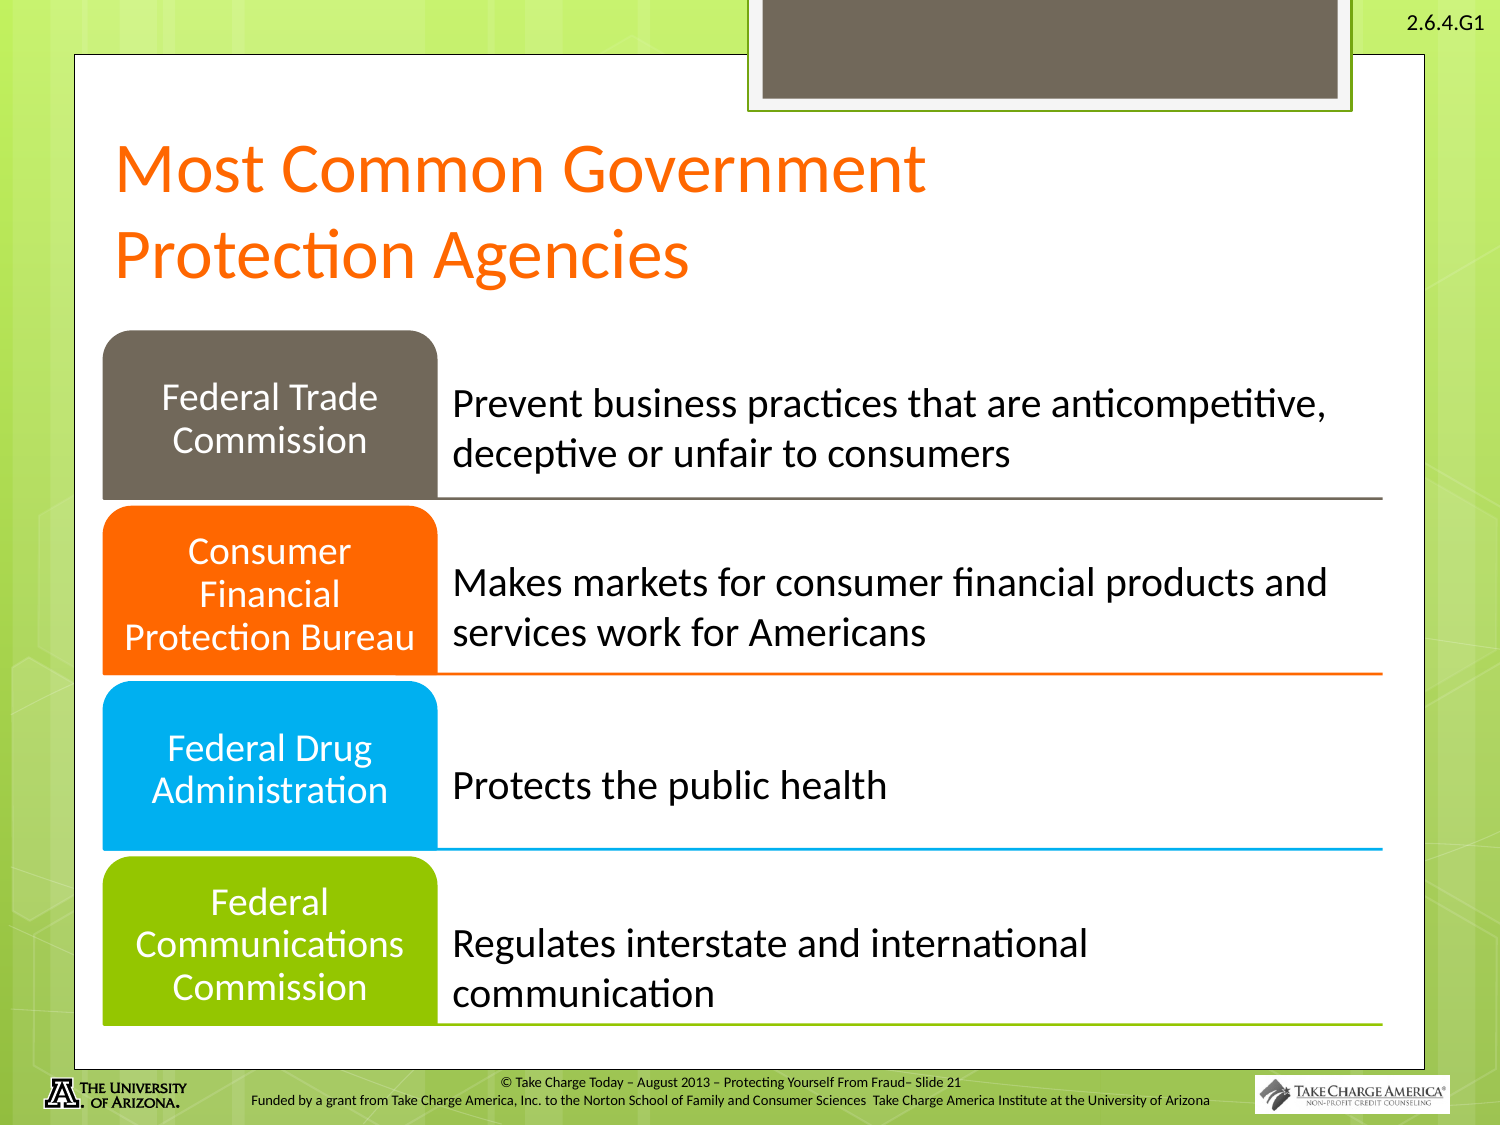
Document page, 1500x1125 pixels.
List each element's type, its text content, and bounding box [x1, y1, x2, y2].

title Most Common Government Protection Agencies [99, 112, 1253, 300]
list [103, 331, 1383, 1025]
